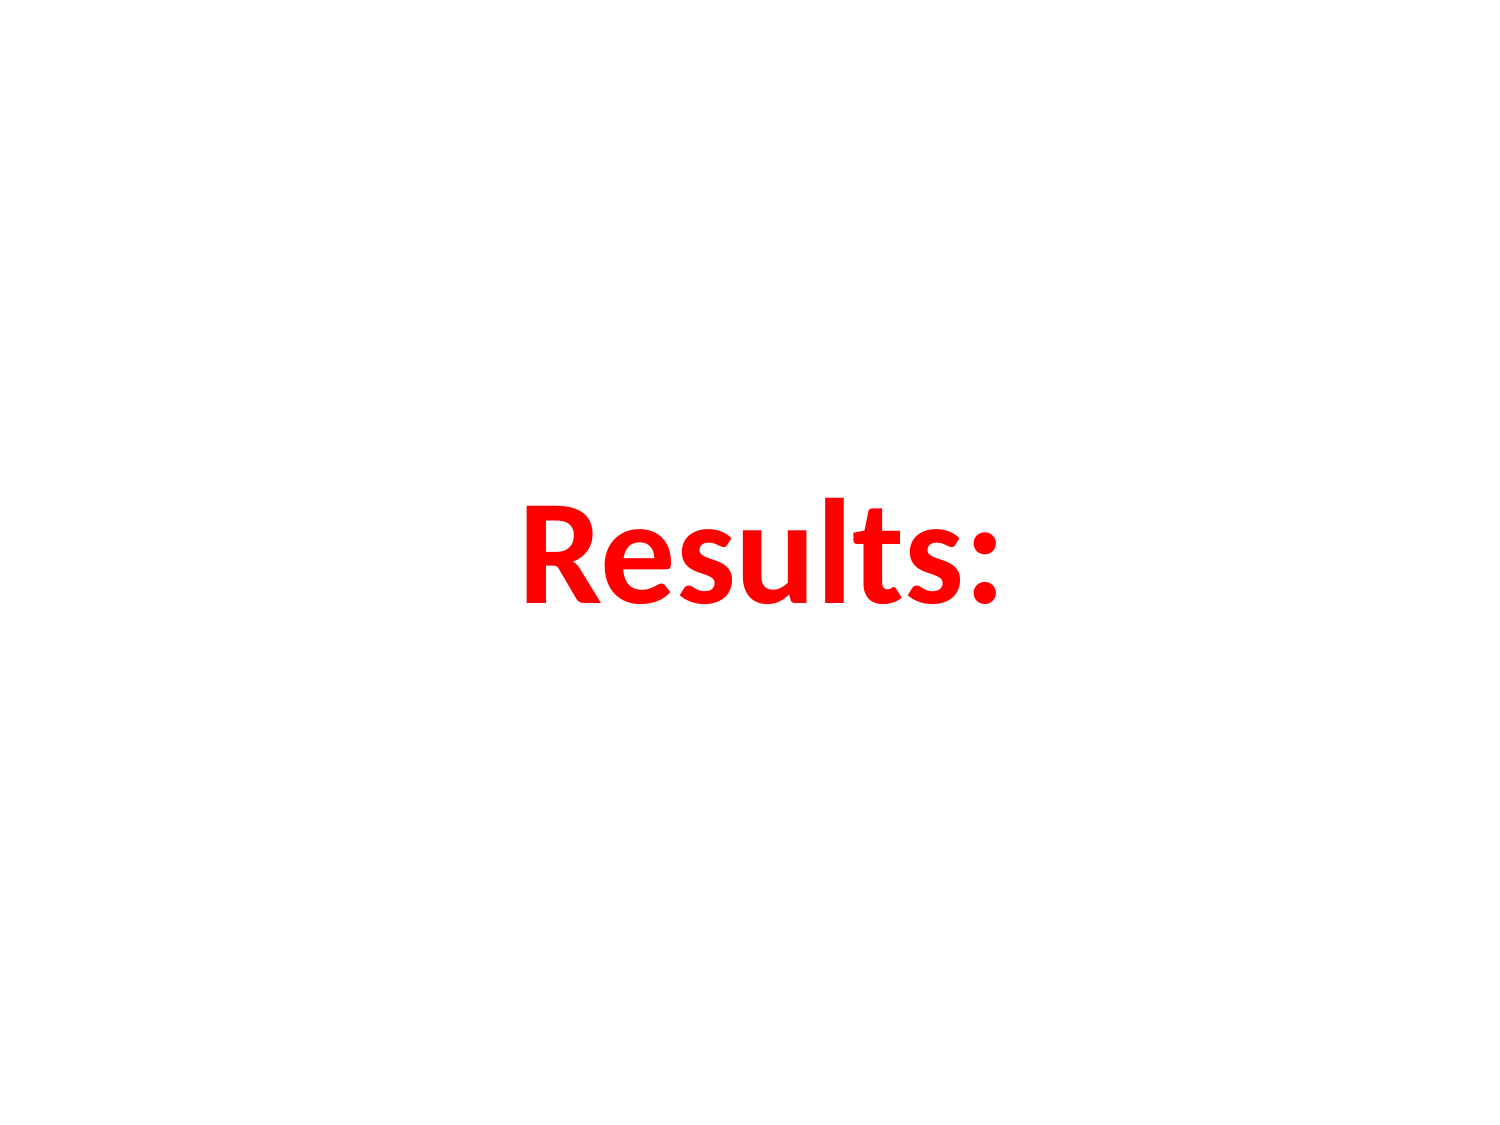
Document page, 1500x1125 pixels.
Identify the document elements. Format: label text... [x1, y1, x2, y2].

title Results: [87, 450, 1438, 638]
